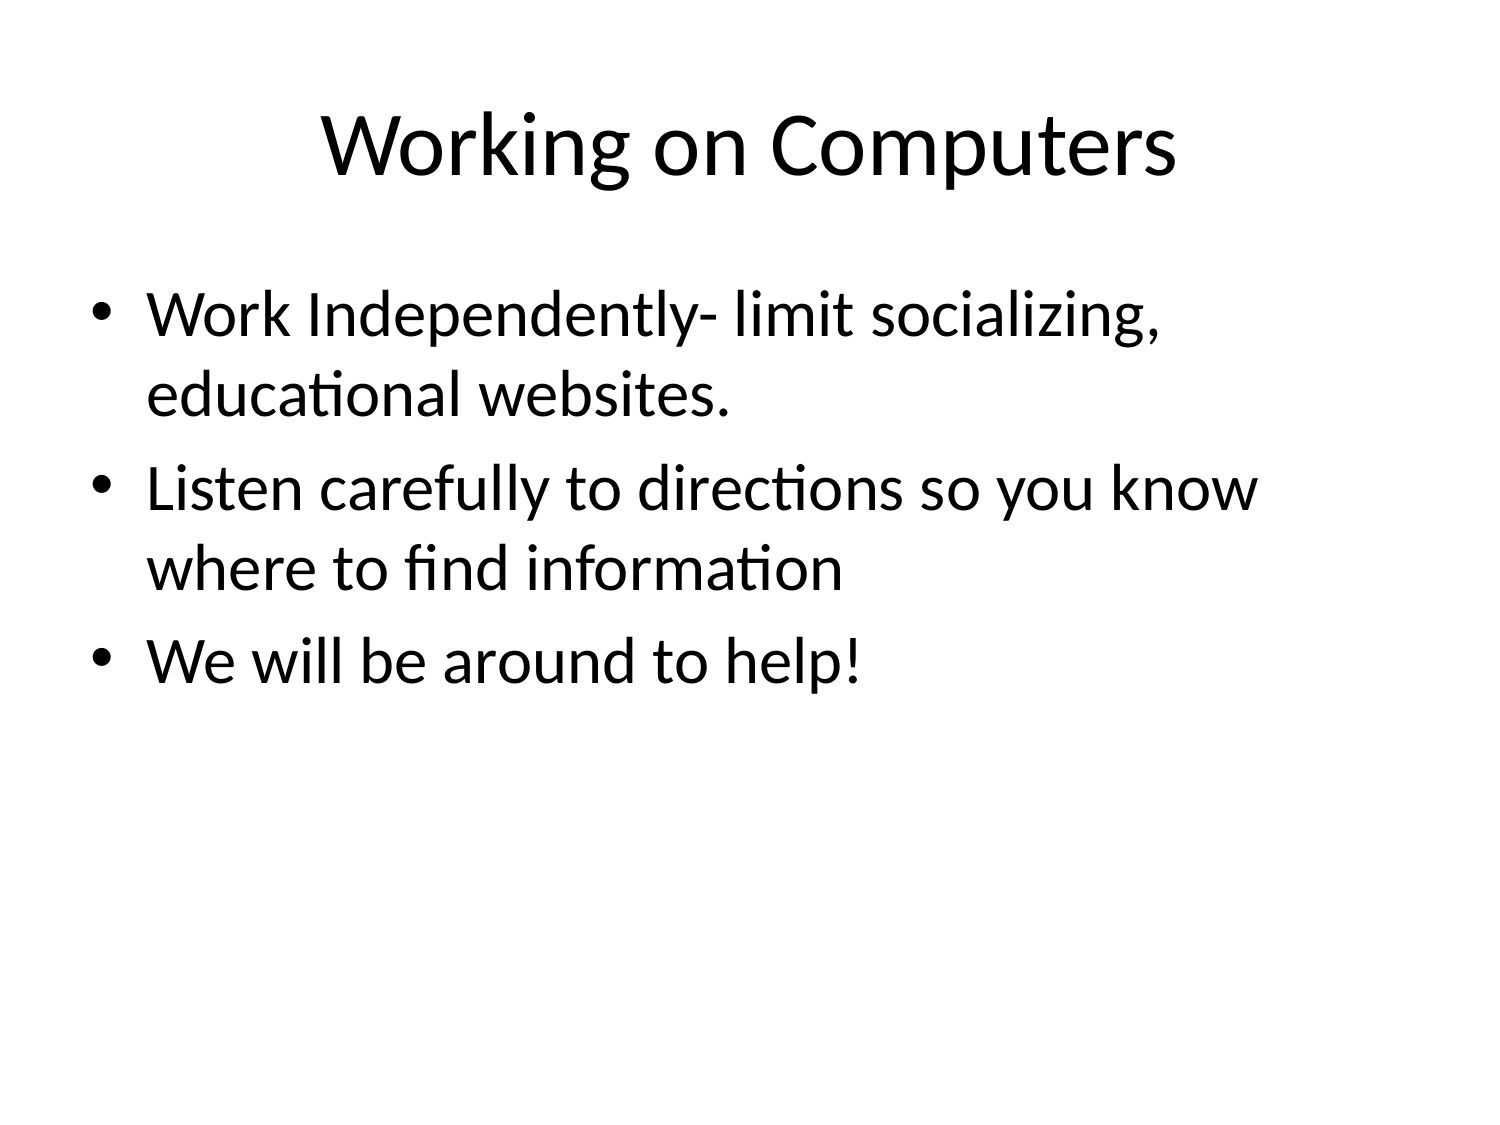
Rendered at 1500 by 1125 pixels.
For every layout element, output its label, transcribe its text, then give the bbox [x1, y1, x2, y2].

title Working on Computers [75, 45, 1425, 233]
list Work Independently- limit socializing, educational websites. Listen carefully to directions so you know where to find information We will be around to help! [75, 262, 1425, 1005]
